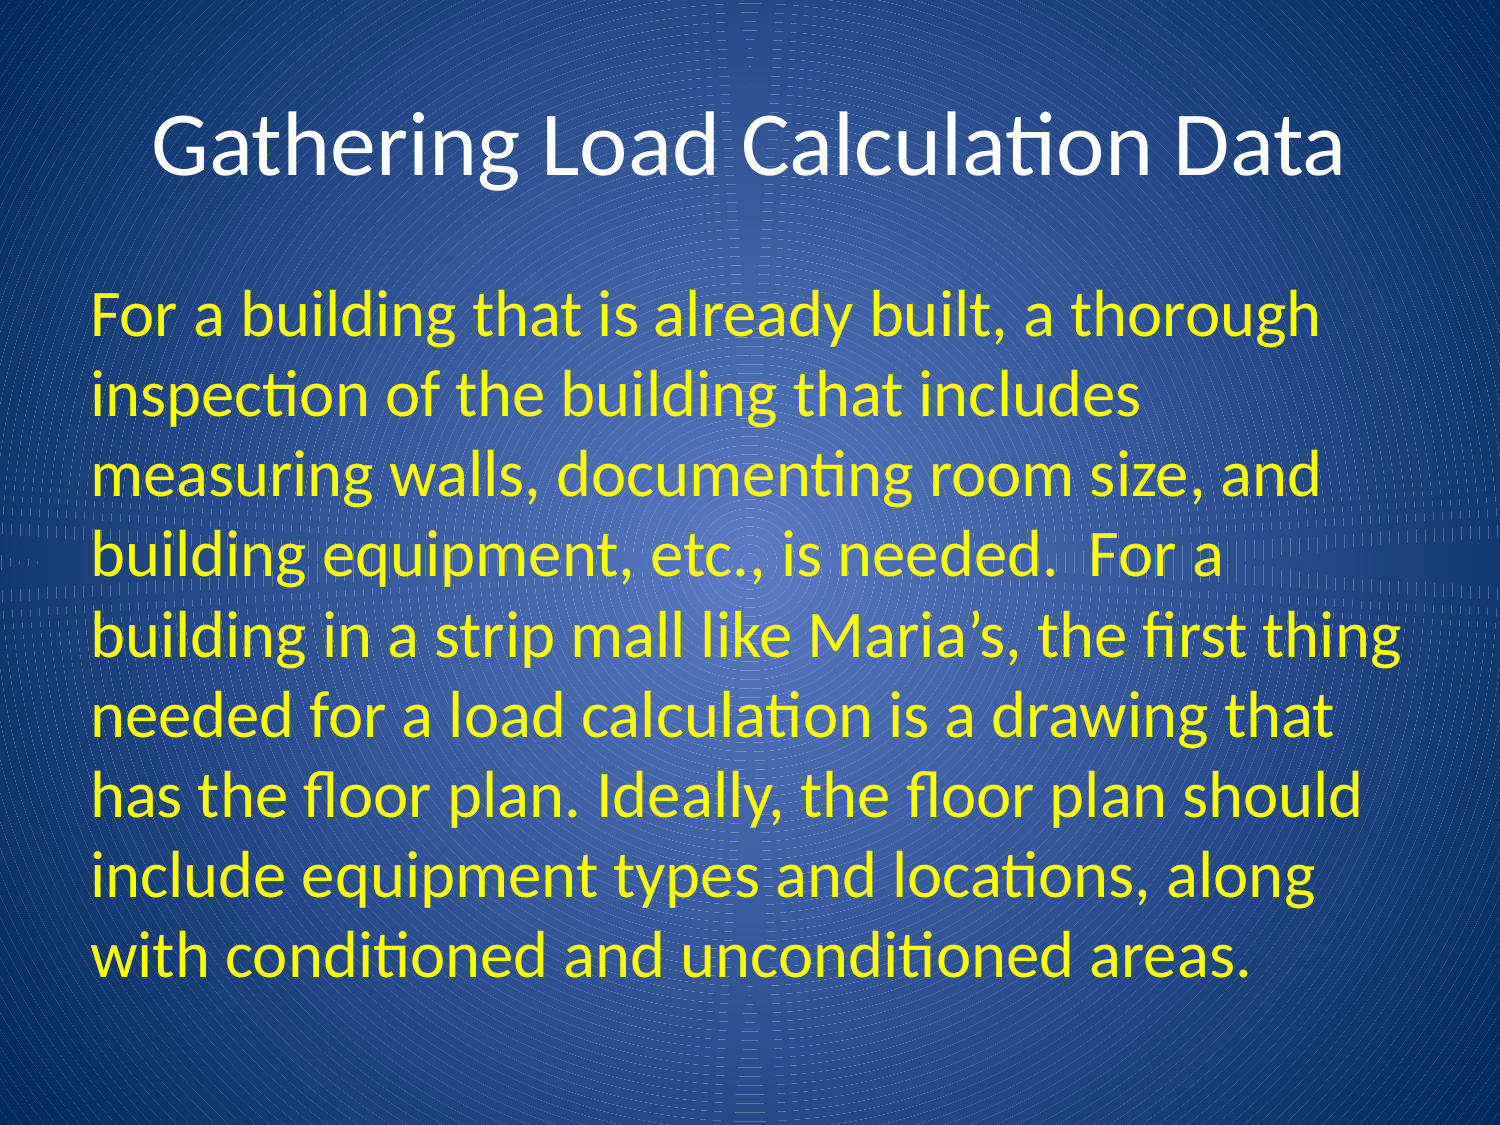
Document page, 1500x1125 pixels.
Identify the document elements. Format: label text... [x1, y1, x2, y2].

title Gathering Load Calculation Data [75, 45, 1425, 233]
list For a building that is already built, a thorough inspection of the building that includes measuring walls, documenting room size, and building equipment, etc., is needed. For a building in a strip mall like Maria’s, the first thing needed for a load calculation is a drawing that has the floor plan. Ideally, the floor plan should include equipment types and locations, along with conditioned and unconditioned areas. [75, 262, 1425, 1005]
